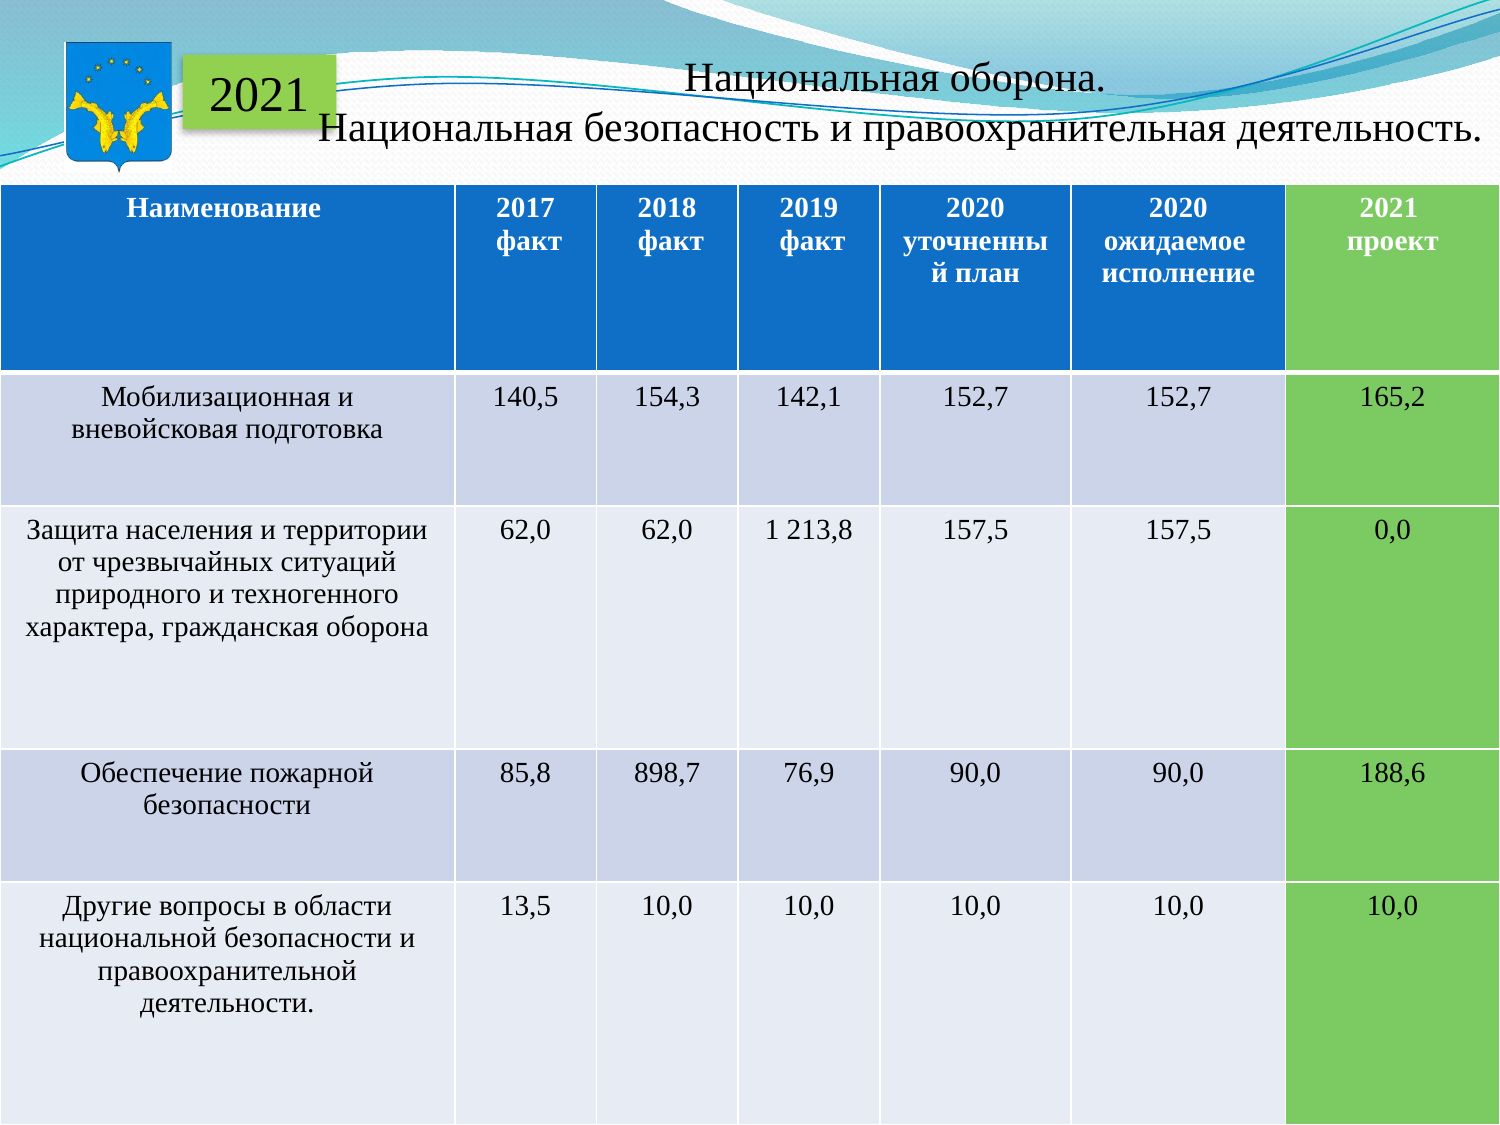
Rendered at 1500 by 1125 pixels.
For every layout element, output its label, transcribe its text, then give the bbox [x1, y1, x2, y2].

table_header Наименование [1, 185, 454, 370]
table_cell 152,7 [881, 375, 1070, 505]
table_header 2018 факт [597, 185, 737, 370]
table_header 2021 проект [1286, 185, 1499, 370]
text_box 2021 [182, 54, 301, 130]
table_cell 62,0 [597, 507, 737, 748]
table_cell Защита населения и территории от чрезвычайных ситуаций природного и техногенного характера, гражданская оборона [1, 507, 454, 748]
table_cell 76,9 [739, 750, 879, 881]
table_cell Другие вопросы в области национальной безопасности и правоохранительной деятельности. [1, 883, 454, 1124]
table_cell 13,5 [456, 883, 596, 1124]
text_box Национальная оборона. Национальная безопасность и правоохранительная деятельность. [301, 42, 1500, 158]
table_cell Обеспечение пожарной безопасности [1, 750, 454, 881]
table_cell 10,0 [1072, 883, 1285, 1124]
table_cell 10,0 [597, 883, 737, 1124]
table_header 2020 уточненный план [881, 185, 1070, 370]
table_cell 62,0 [456, 507, 596, 748]
table_cell 152,7 [1072, 375, 1285, 505]
table_cell 10,0 [1286, 883, 1499, 1124]
table_cell 142,1 [739, 375, 879, 505]
table_cell 90,0 [1072, 750, 1285, 881]
table_cell 140,5 [456, 375, 596, 505]
table_cell Мобилизационная и вневойсковая подготовка [1, 375, 454, 505]
table_cell 1 213,8 [739, 507, 879, 748]
table_header 2019 факт [739, 185, 879, 370]
table_cell 157,5 [1072, 507, 1285, 748]
table_header 2020 ожидаемое исполнение [1072, 185, 1285, 370]
table_cell 85,8 [456, 750, 596, 881]
picture [64, 42, 172, 173]
table_cell 10,0 [881, 883, 1070, 1124]
table_cell 0,0 [1286, 507, 1499, 748]
table_cell 10,0 [739, 883, 879, 1124]
table_cell 154,3 [597, 375, 737, 505]
table_cell 165,2 [1286, 375, 1499, 505]
table_cell 898,7 [597, 750, 737, 881]
table_header 2017 факт [456, 185, 596, 370]
table_cell 90,0 [881, 750, 1070, 881]
table_cell 188,6 [1286, 750, 1499, 881]
table_cell 157,5 [881, 507, 1070, 748]
